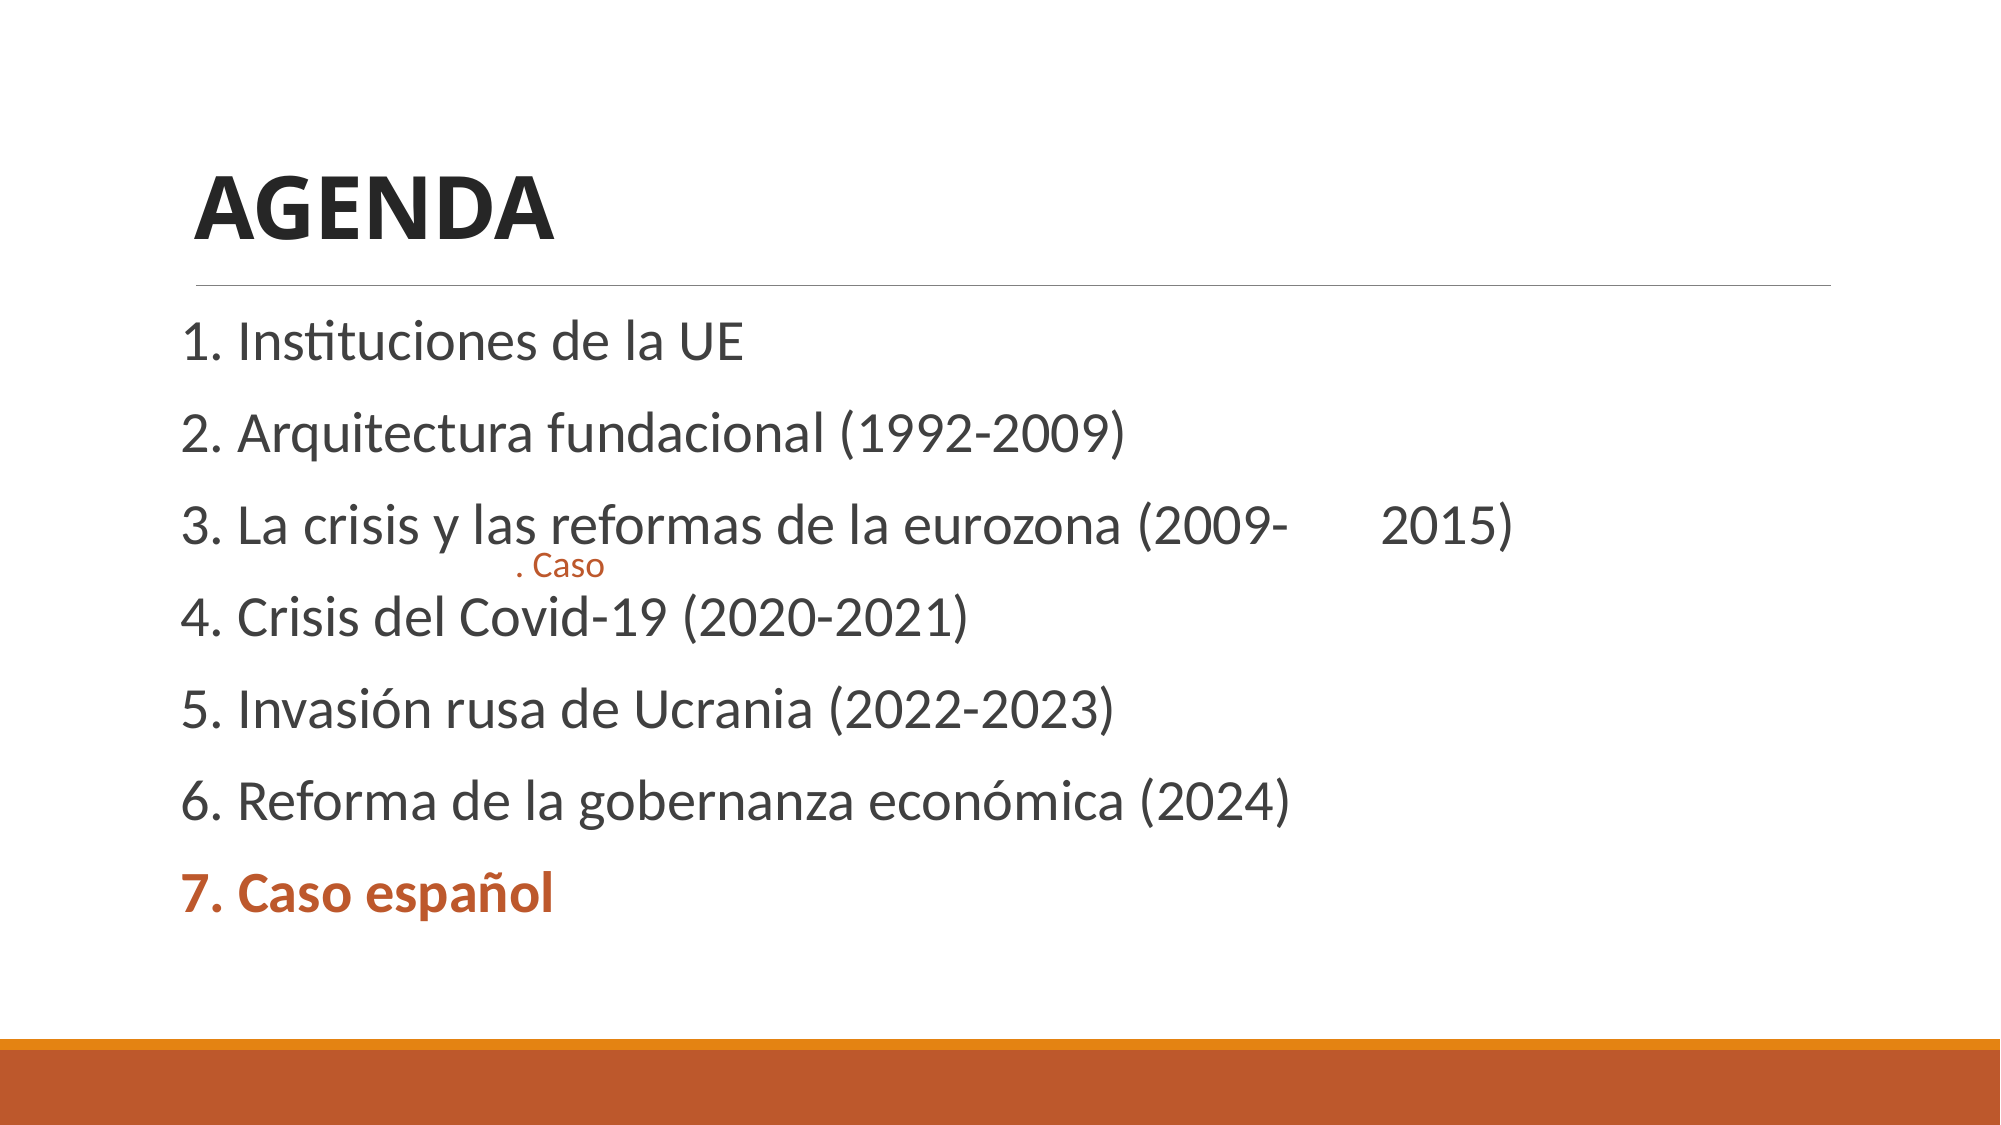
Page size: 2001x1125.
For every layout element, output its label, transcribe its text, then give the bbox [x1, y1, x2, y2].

text_box . Caso [500, 532, 1501, 593]
title AGENDA [179, 149, 1530, 265]
list 1. Instituciones de la UE 2. Arquitectura fundacional (1992-2009) 3. La crisis y las reformas de la eurozona (2009- 2015) 4. Crisis del Covid-19 (2020-2021) 5. Invasión rusa de Ucrania (2022-2023) 6. Reforma de la gobernanza económica (2024) 7. Caso español [180, 302, 1830, 963]
